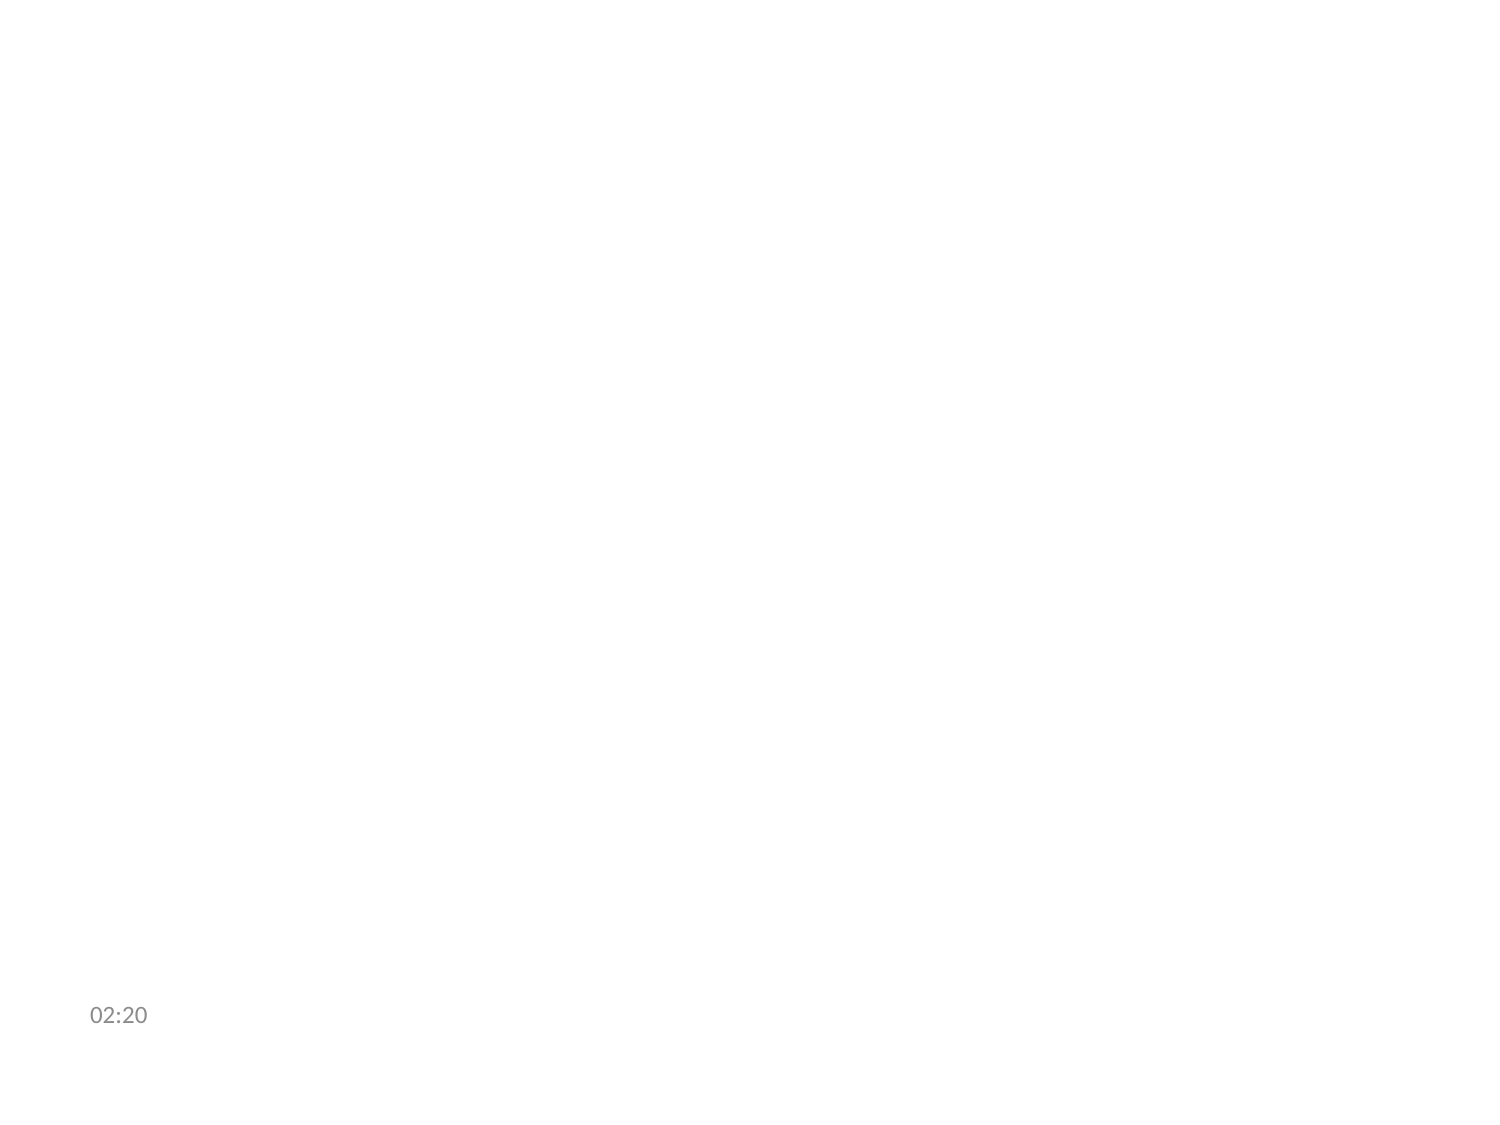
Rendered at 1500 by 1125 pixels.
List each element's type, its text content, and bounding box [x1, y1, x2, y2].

text_box 15:35 [75, 983, 425, 1044]
